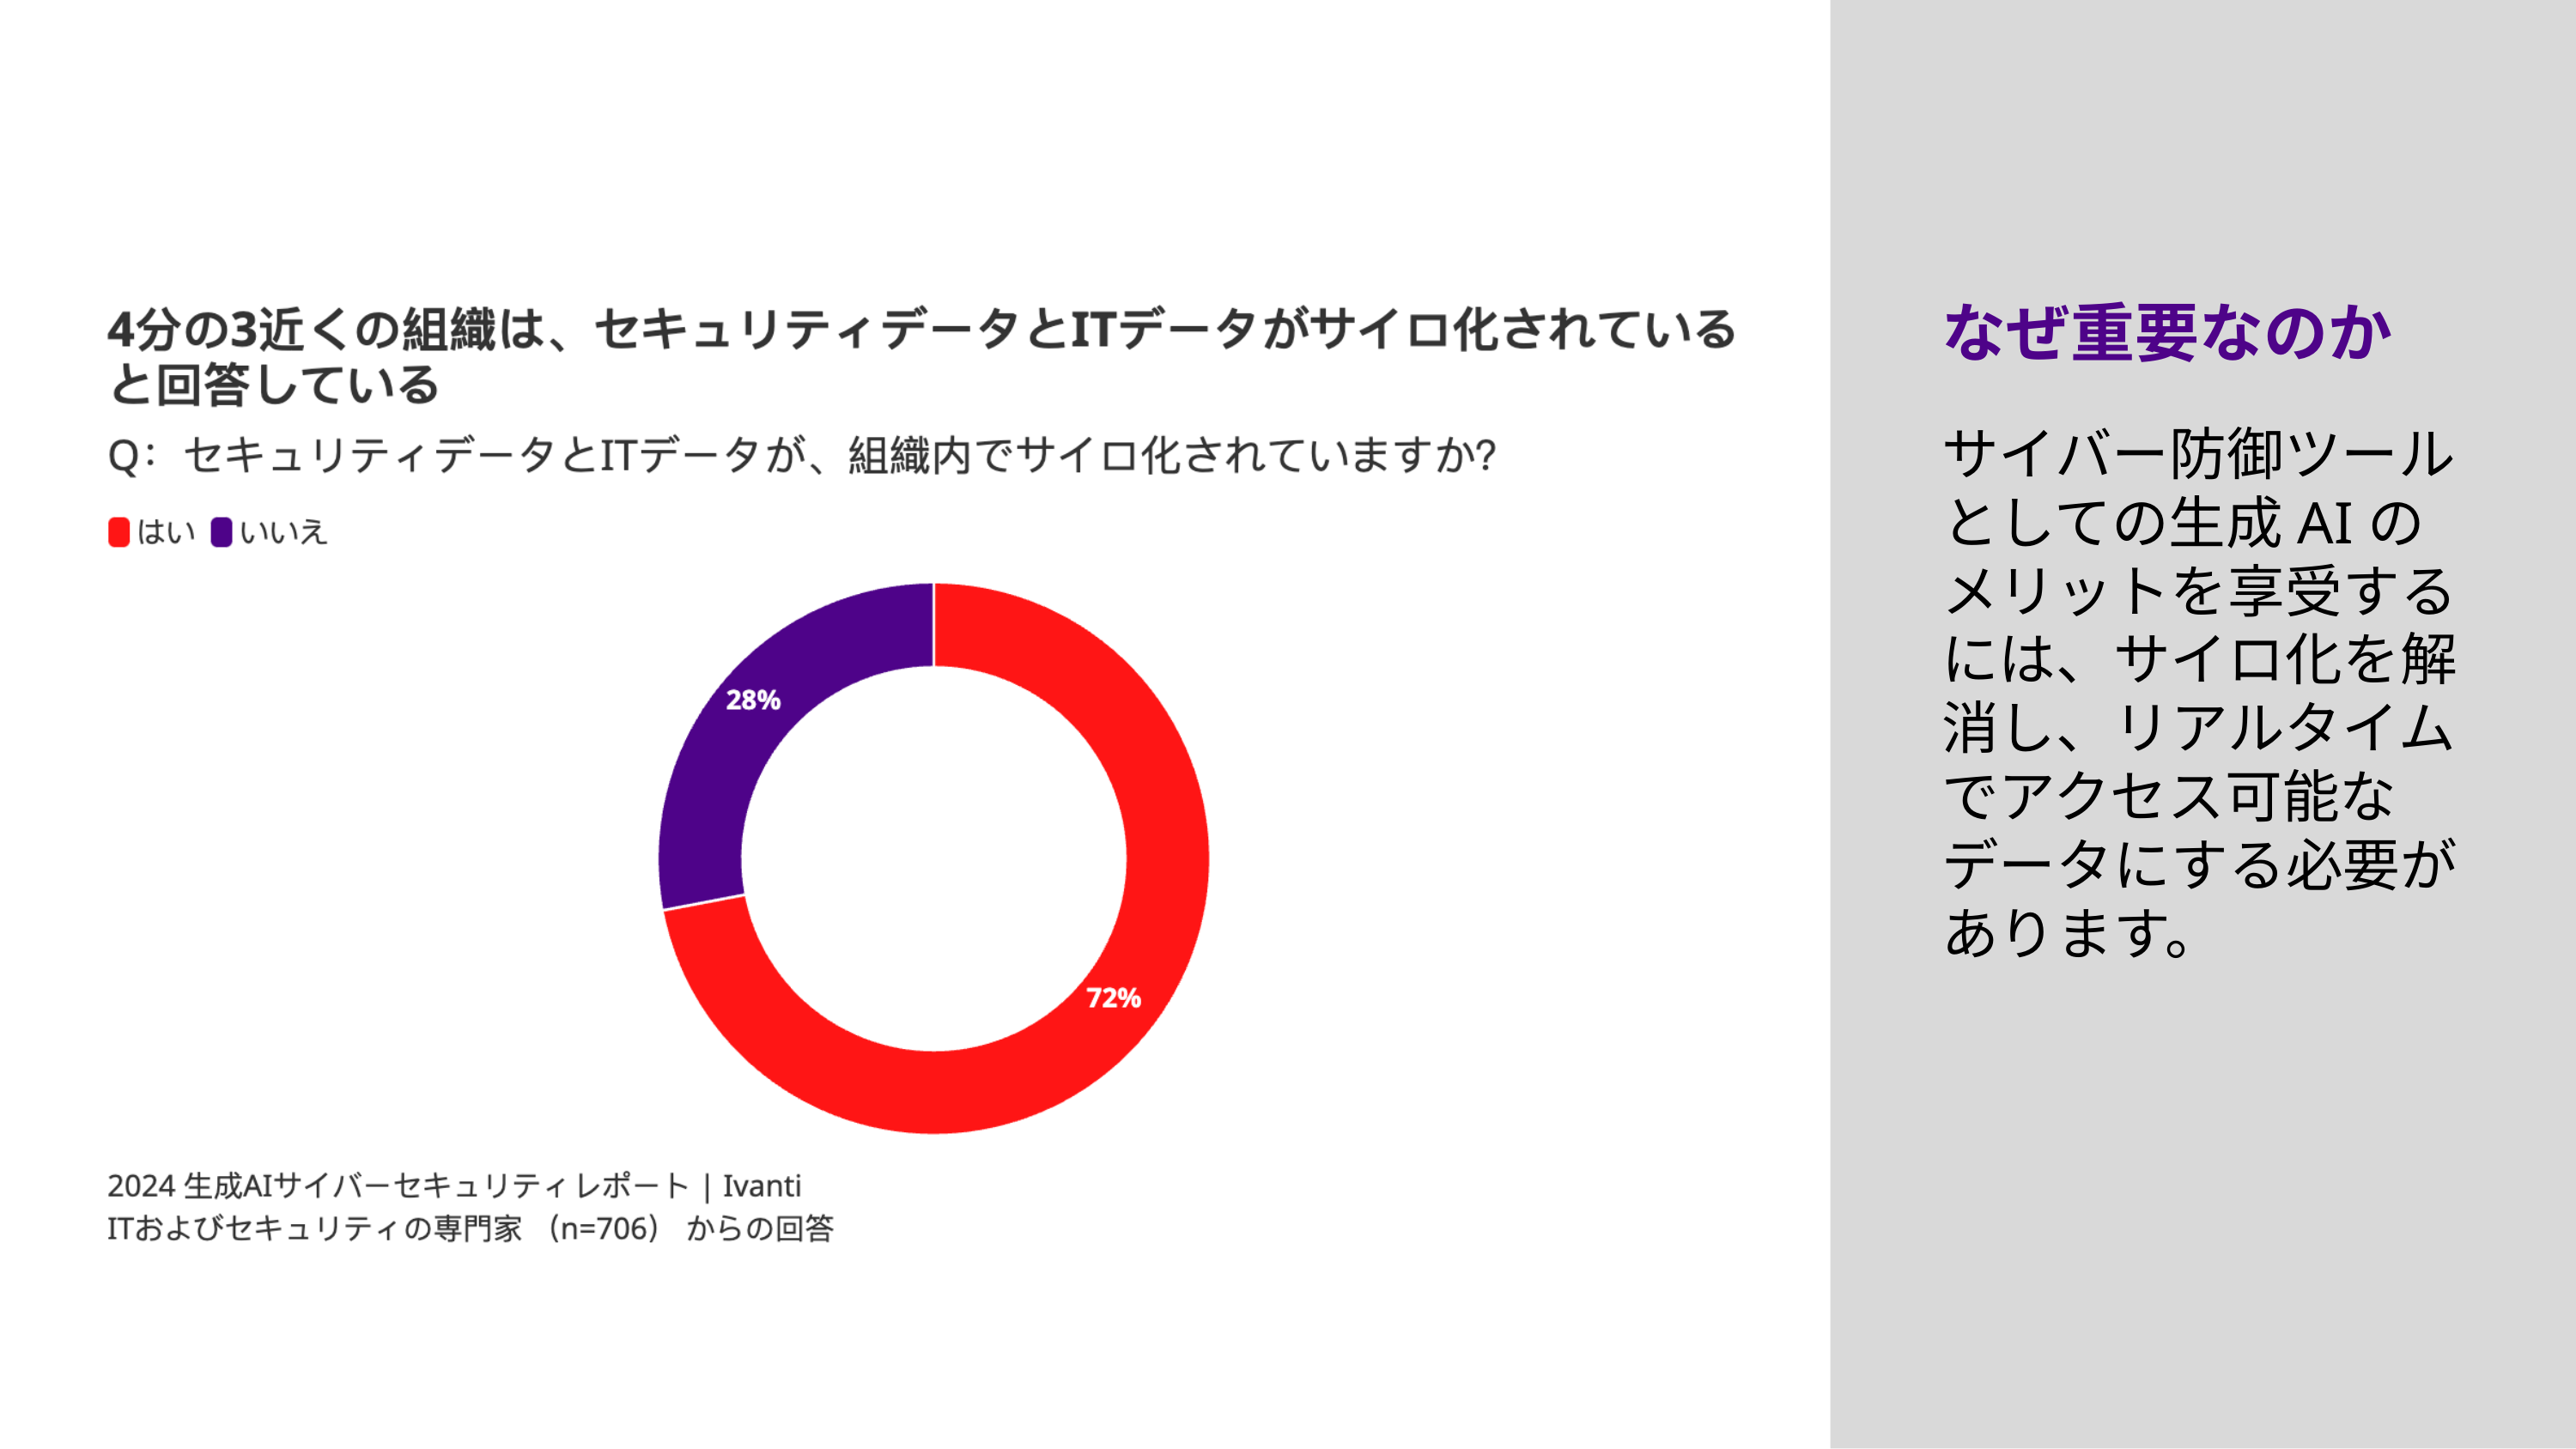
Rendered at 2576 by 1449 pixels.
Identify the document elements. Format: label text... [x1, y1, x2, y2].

text_box サイバー防御ツールとしての生成AIのメリットを享受するには、サイロ化を解消し、リアルタイムでアクセス可能なデータにする必要があります。 [1941, 417, 2491, 1307]
text_box なぜ重要なのか [1941, 292, 2491, 417]
text_box [1829, 0, 2576, 1449]
picture [85, 282, 1781, 1266]
